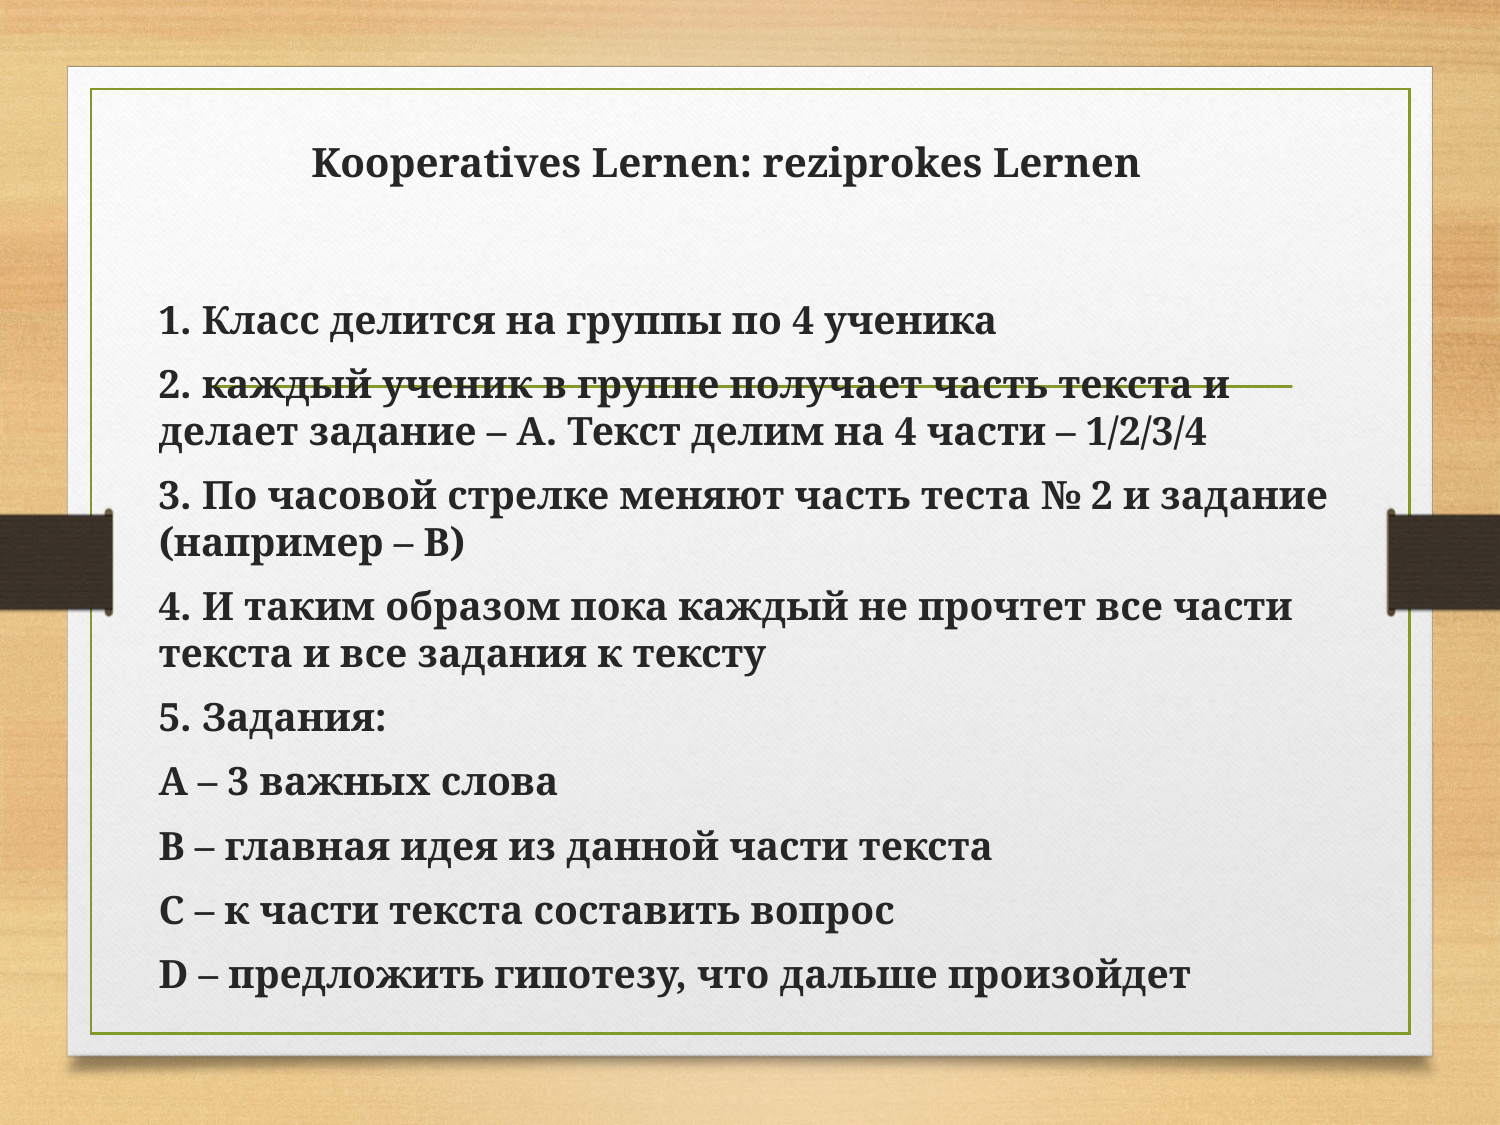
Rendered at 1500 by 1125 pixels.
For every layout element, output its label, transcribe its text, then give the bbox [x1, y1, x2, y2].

title Kooperatives Lernen: reziprokes Lernen [247, 113, 1207, 209]
list 1. Класс делится на группы по 4 ученика 2. каждый ученик в группе получает часть текста и делает задание – А. Текст делим на 4 части – 1/2/3/4 3. По часовой стрелке меняют часть теста № 2 и задание (например – В) 4. И таким образом пока каждый не прочтет все части текста и все задания к тексту 5. Задания: А – 3 важных слова B – главная идея из данной части текста C – к части текста составить вопрос D – предложить гипотезу, что дальше произойдет [143, 287, 1388, 1012]
picture [0, 0, 1500, 1125]
